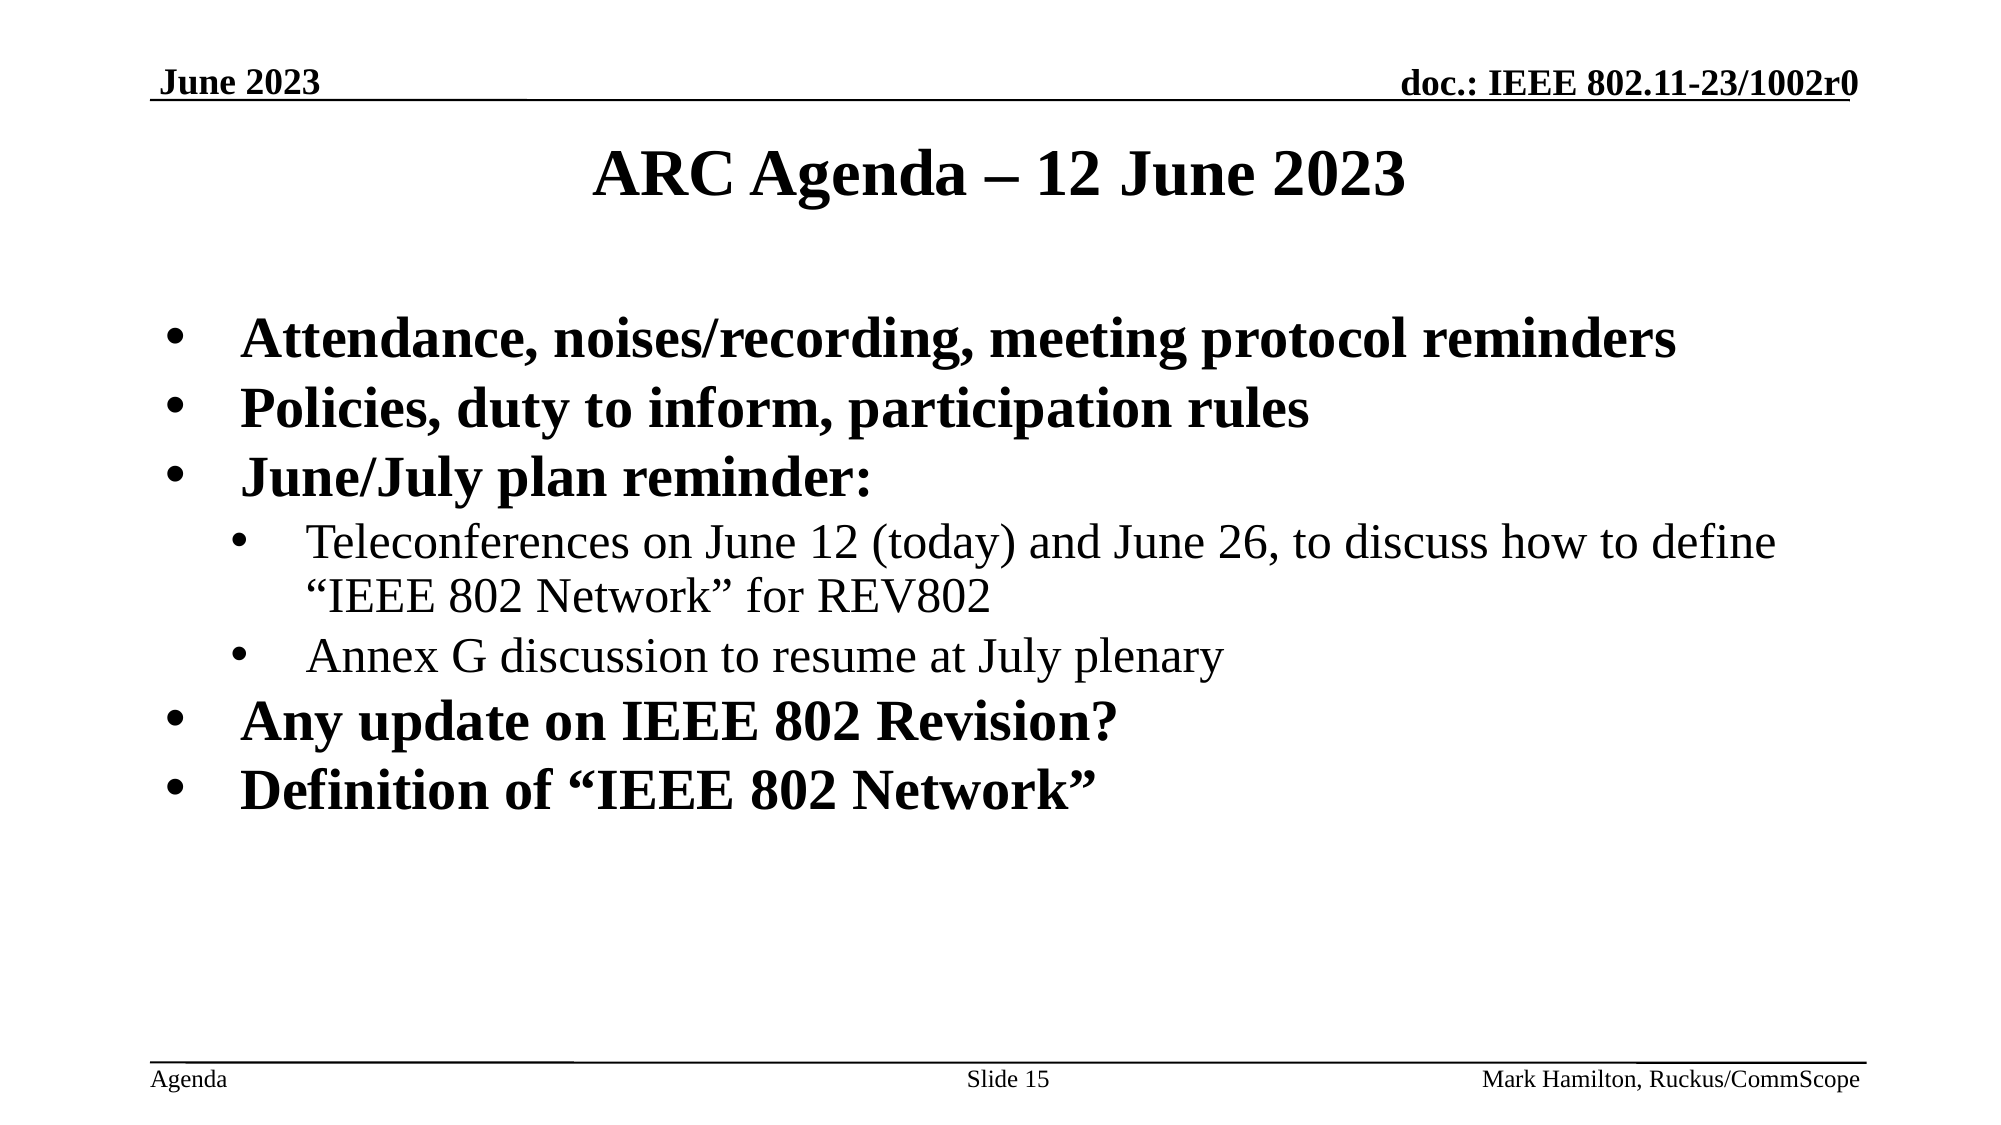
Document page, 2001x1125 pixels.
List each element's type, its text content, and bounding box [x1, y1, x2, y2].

slide_number Slide 15 [950, 1061, 1067, 1123]
title ARC Agenda – 12 June 2023 [149, 112, 1850, 226]
list Attendance, noises/recording, meeting protocol reminders Policies, duty to inform, participation rules June/July plan reminder: Teleconferences on June 12 (today) and June 26, to discuss how to define “IEEE 802 Network” for REV802 Annex G discussion to resume at July plenary Any update on IEEE 802 Revision? Definition of “IEEE 802 Network” [149, 299, 1850, 1050]
